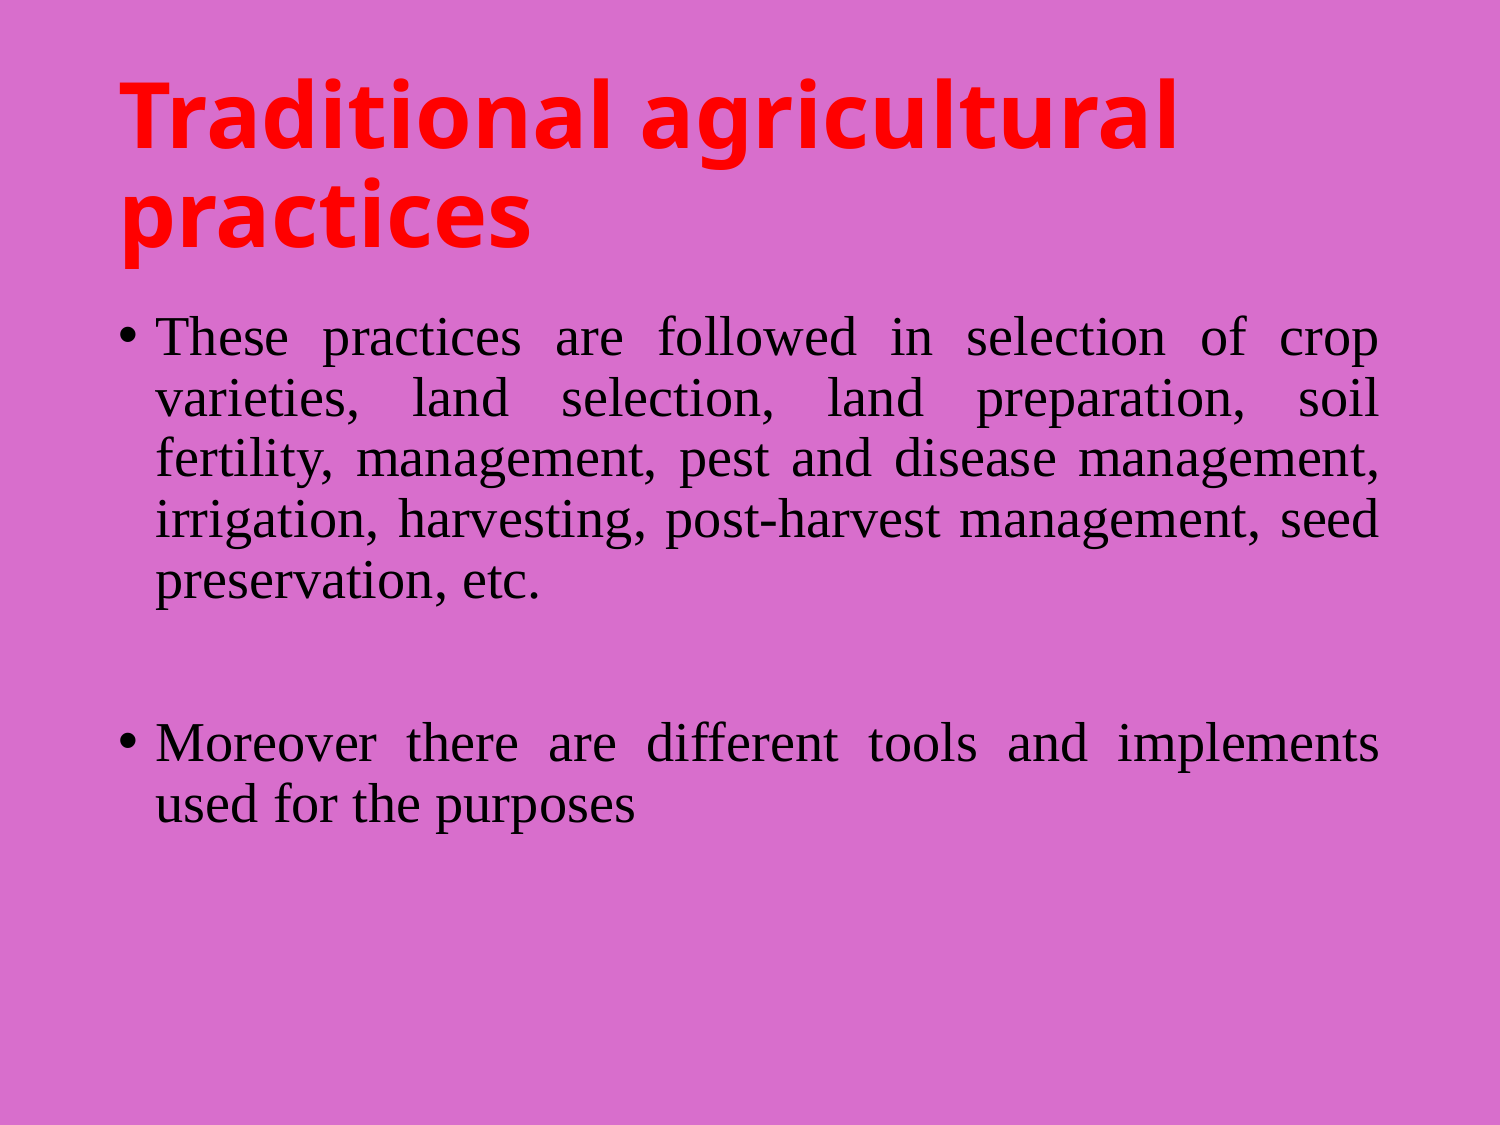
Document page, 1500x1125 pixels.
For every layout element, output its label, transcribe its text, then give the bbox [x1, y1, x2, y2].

list These practices are followed in selection of crop varieties, land selection, land preparation, soil fertility, management, pest and disease management, irrigation, harvesting, post-harvest management, seed preservation, etc. Moreover there are different tools and implements used for the purposes [103, 299, 1397, 1014]
title Traditional agricultural practices [103, 59, 1397, 278]
